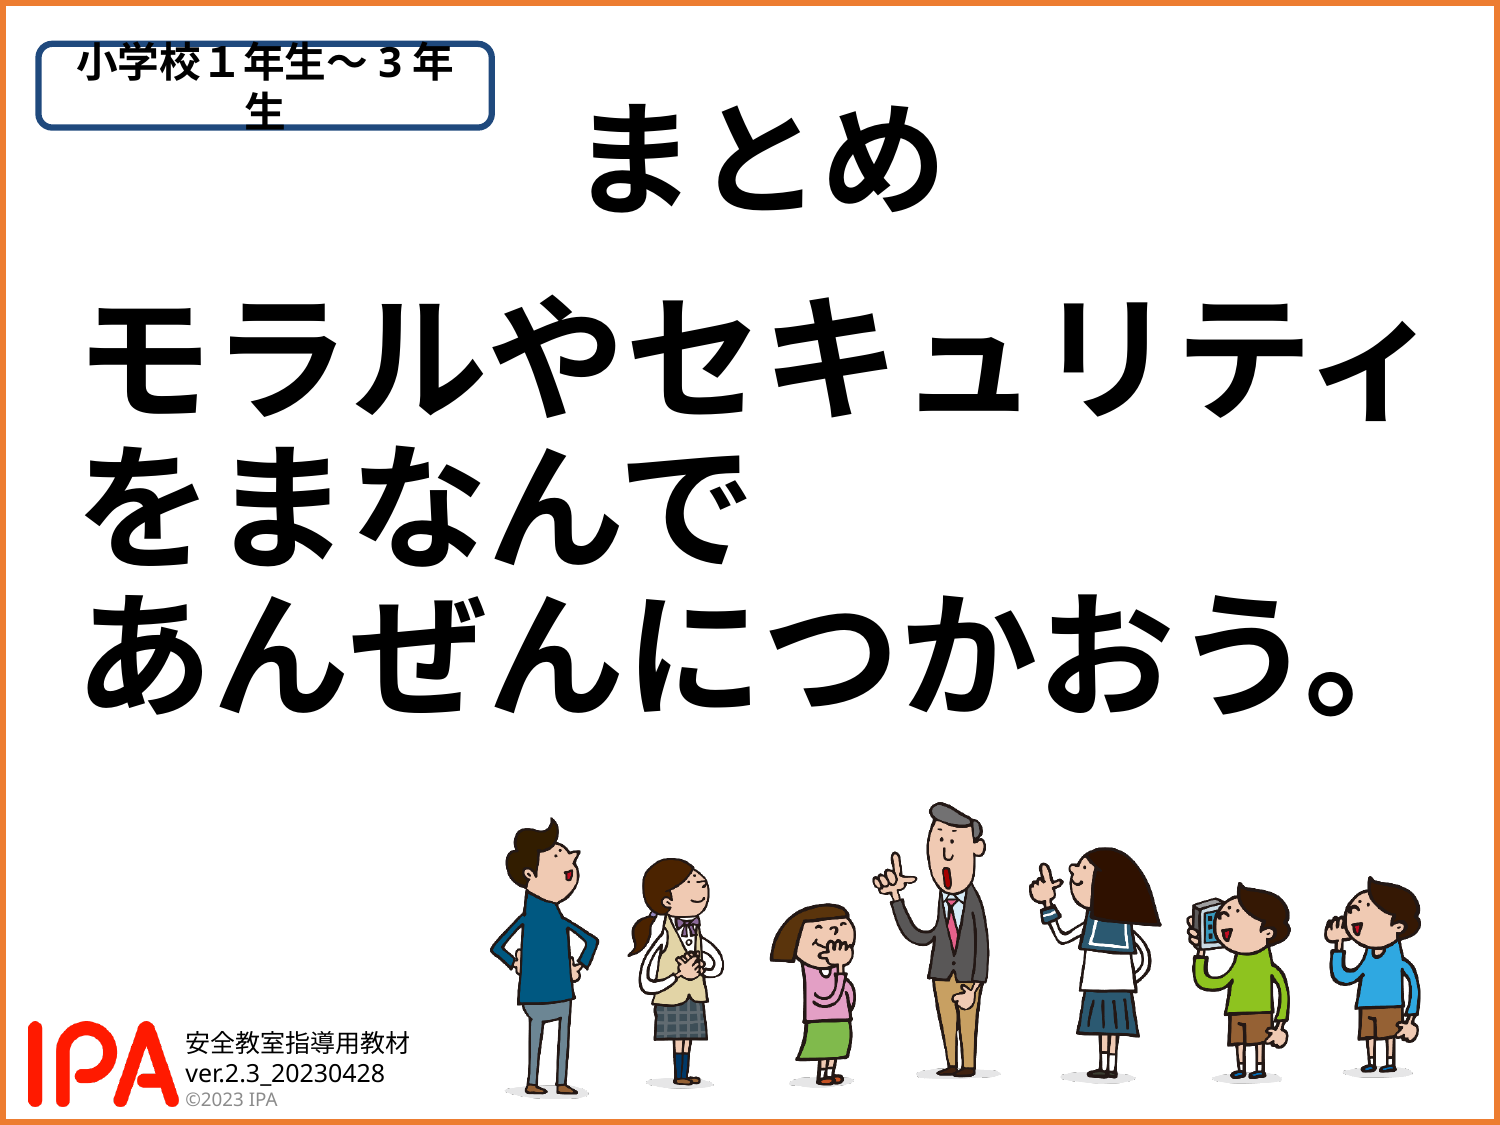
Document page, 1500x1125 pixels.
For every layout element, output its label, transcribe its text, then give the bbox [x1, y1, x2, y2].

title モラルやセキュリティをまなんで あんぜんにつかおう。 [60, 271, 1500, 756]
picture [490, 802, 1421, 1099]
text_box 小学校１年生～3年生 [37, 43, 493, 129]
picture [28, 1021, 179, 1107]
